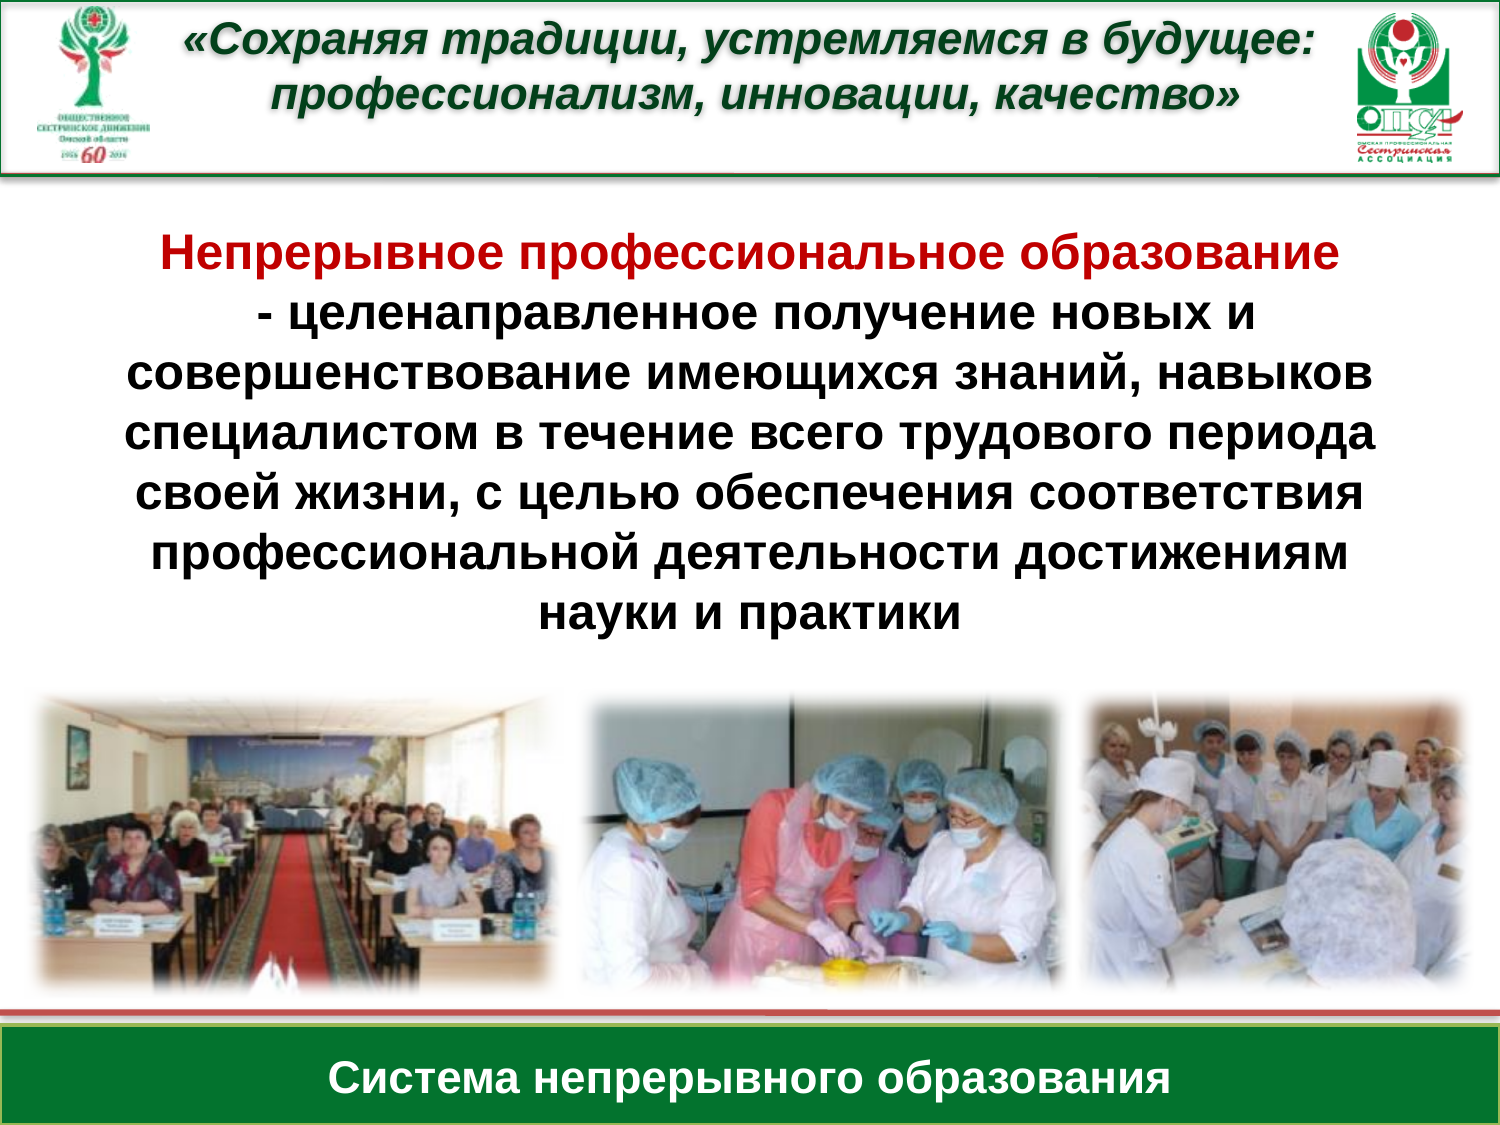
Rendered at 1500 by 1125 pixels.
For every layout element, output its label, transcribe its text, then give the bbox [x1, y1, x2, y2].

text_box Система непрерывного образования [0, 1024, 1500, 1125]
picture [1356, 13, 1463, 163]
picture [37, 6, 151, 163]
picture [574, 687, 1073, 999]
picture [24, 687, 564, 1000]
picture [1074, 687, 1476, 997]
text_box Непрерывное профессиональное образование - целенаправленное получение новых и совершенствование имеющихся знаний, навыков специалистом в течение всего трудового периода своей жизни, с целью обеспечения соответствия профессиональной деятельности достижениям науки и практики [62, 212, 1438, 648]
text_box «Сохраняя традиции, устремляемся в будущее: профессионализм, инновации, качество» [0, 0, 1500, 174]
